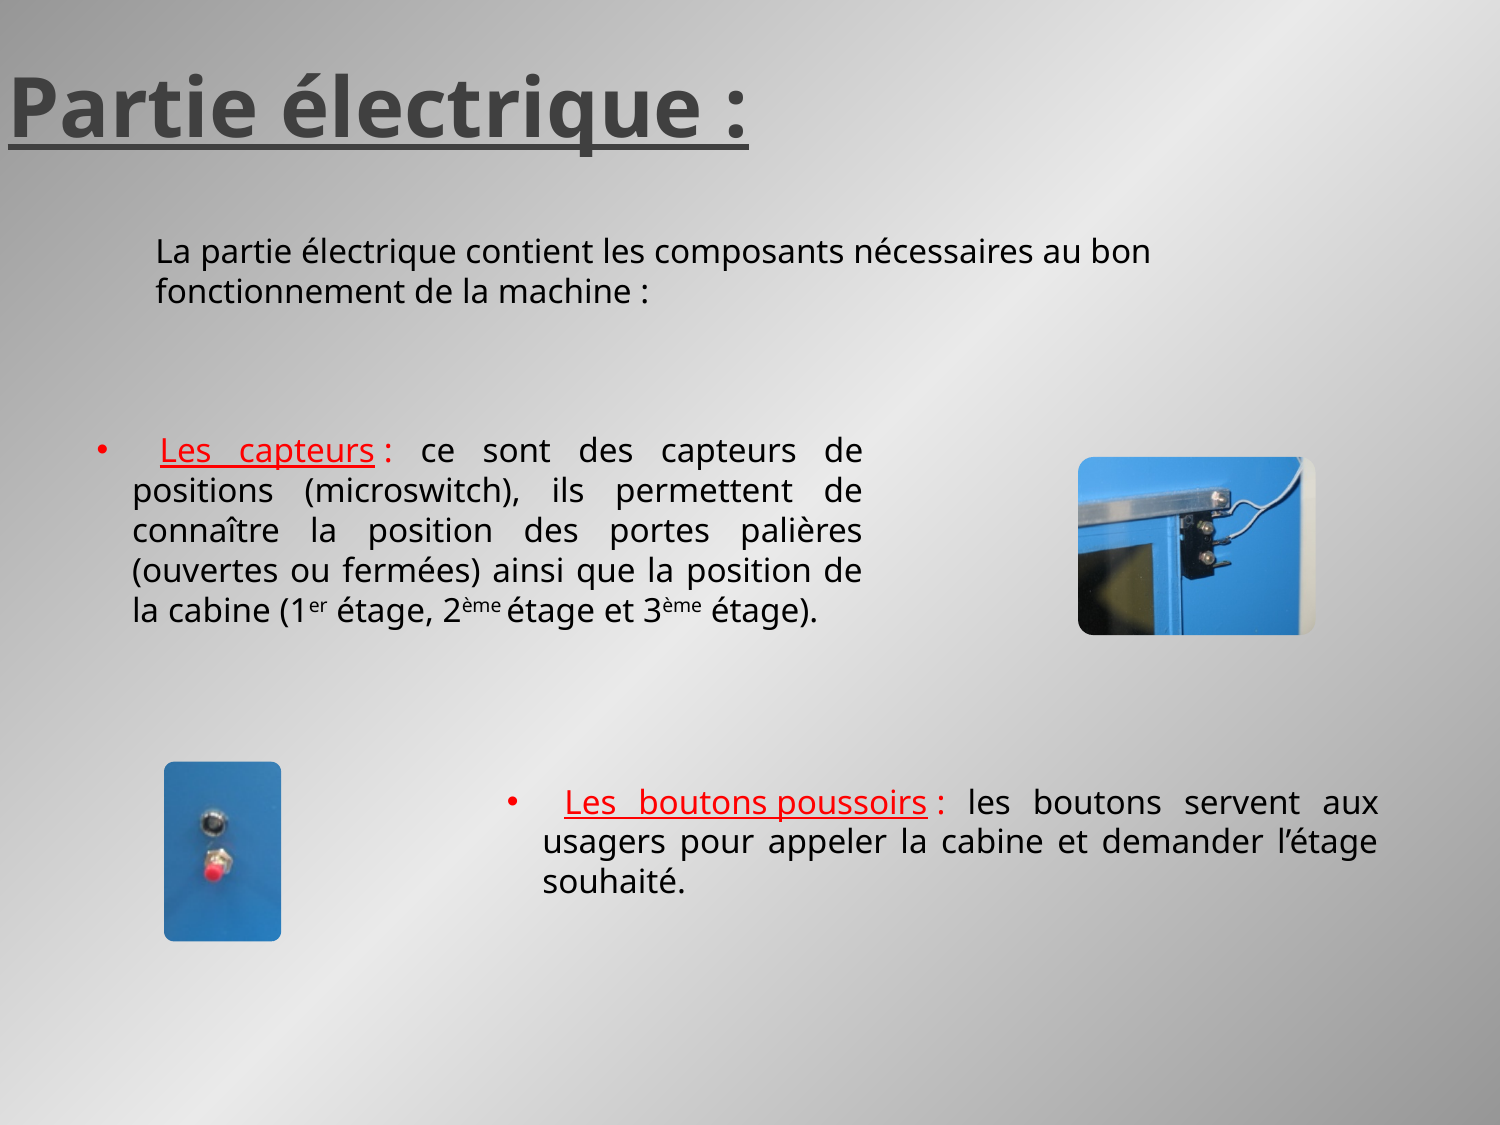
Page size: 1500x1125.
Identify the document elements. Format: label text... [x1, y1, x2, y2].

text_box Les boutons poussoirs : les boutons servent aux usagers pour appeler la cabine et demander l’étage souhaité. [492, 773, 1395, 968]
picture [163, 761, 282, 942]
text_box Partie électrique : [0, 46, 764, 162]
picture [1077, 456, 1316, 636]
text_box La partie électrique contient les composants nécessaires au bon fonctionnement de la machine : [140, 222, 1395, 358]
text_box Les capteurs : ce sont des capteurs de positions (microswitch), ils permettent de connaître la position des portes palières (ouvertes ou fermées) ainsi que la position de la cabine (1er étage, 2ème étage et 3ème étage). [81, 421, 879, 697]
